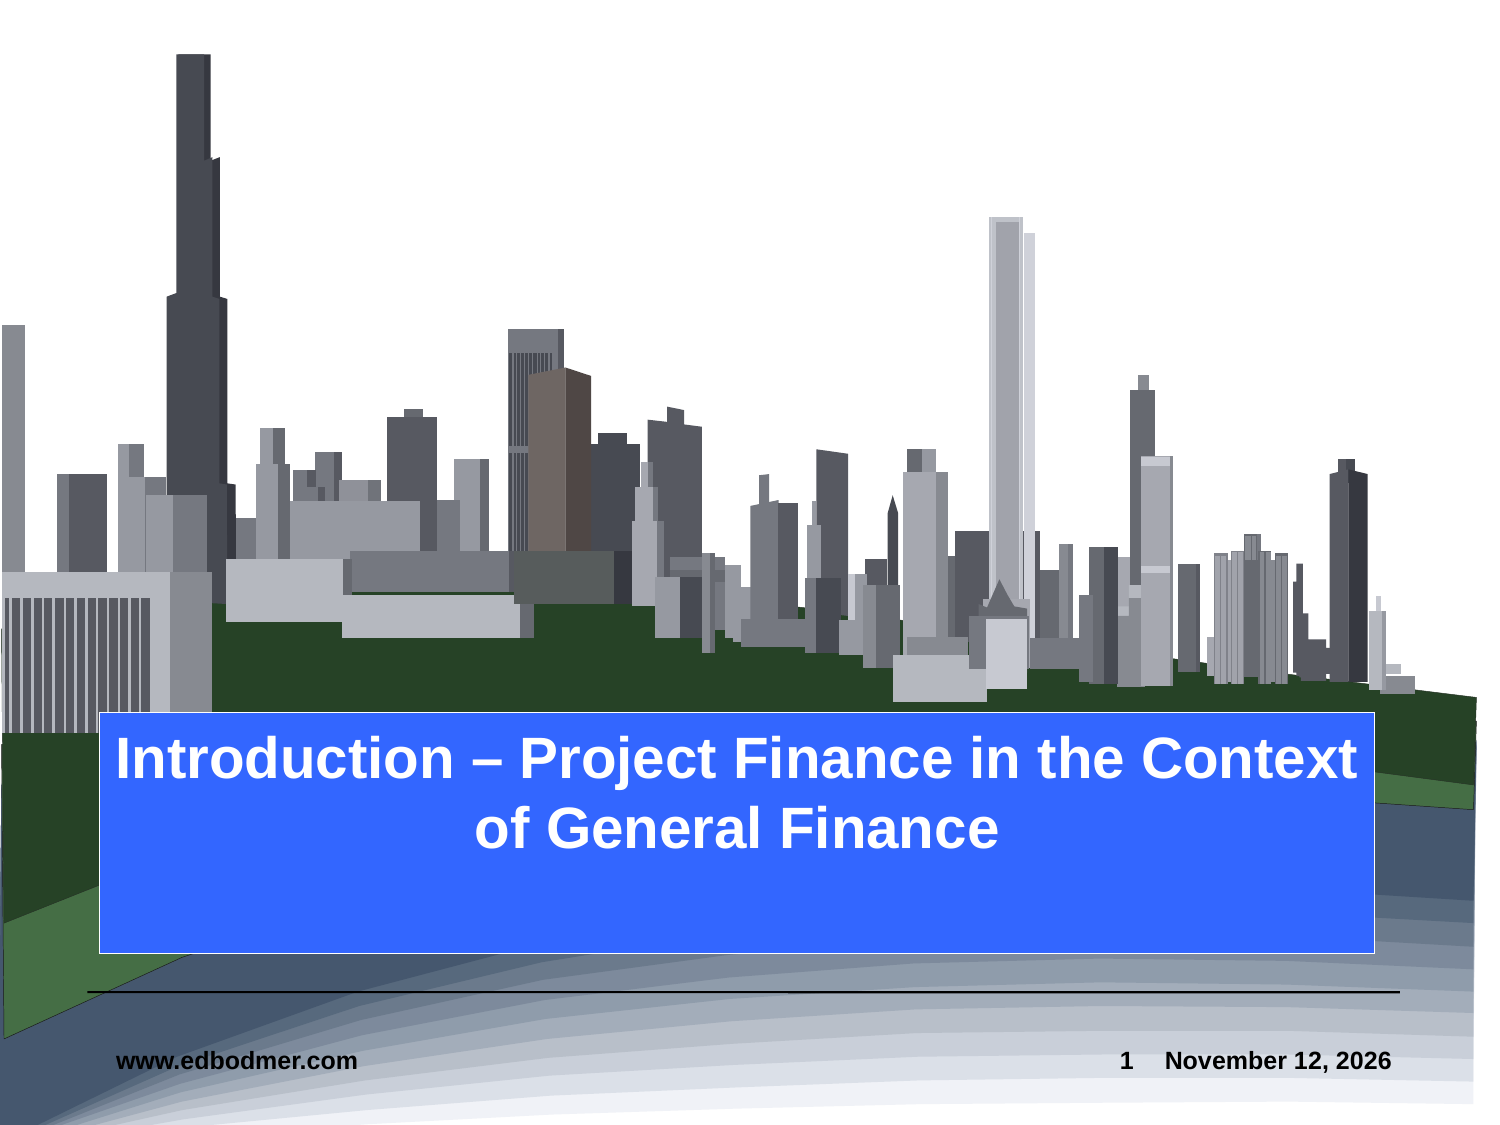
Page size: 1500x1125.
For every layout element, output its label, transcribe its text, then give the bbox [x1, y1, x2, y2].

title Introduction – Project Finance in the Context of General Finance [99, 712, 1375, 954]
